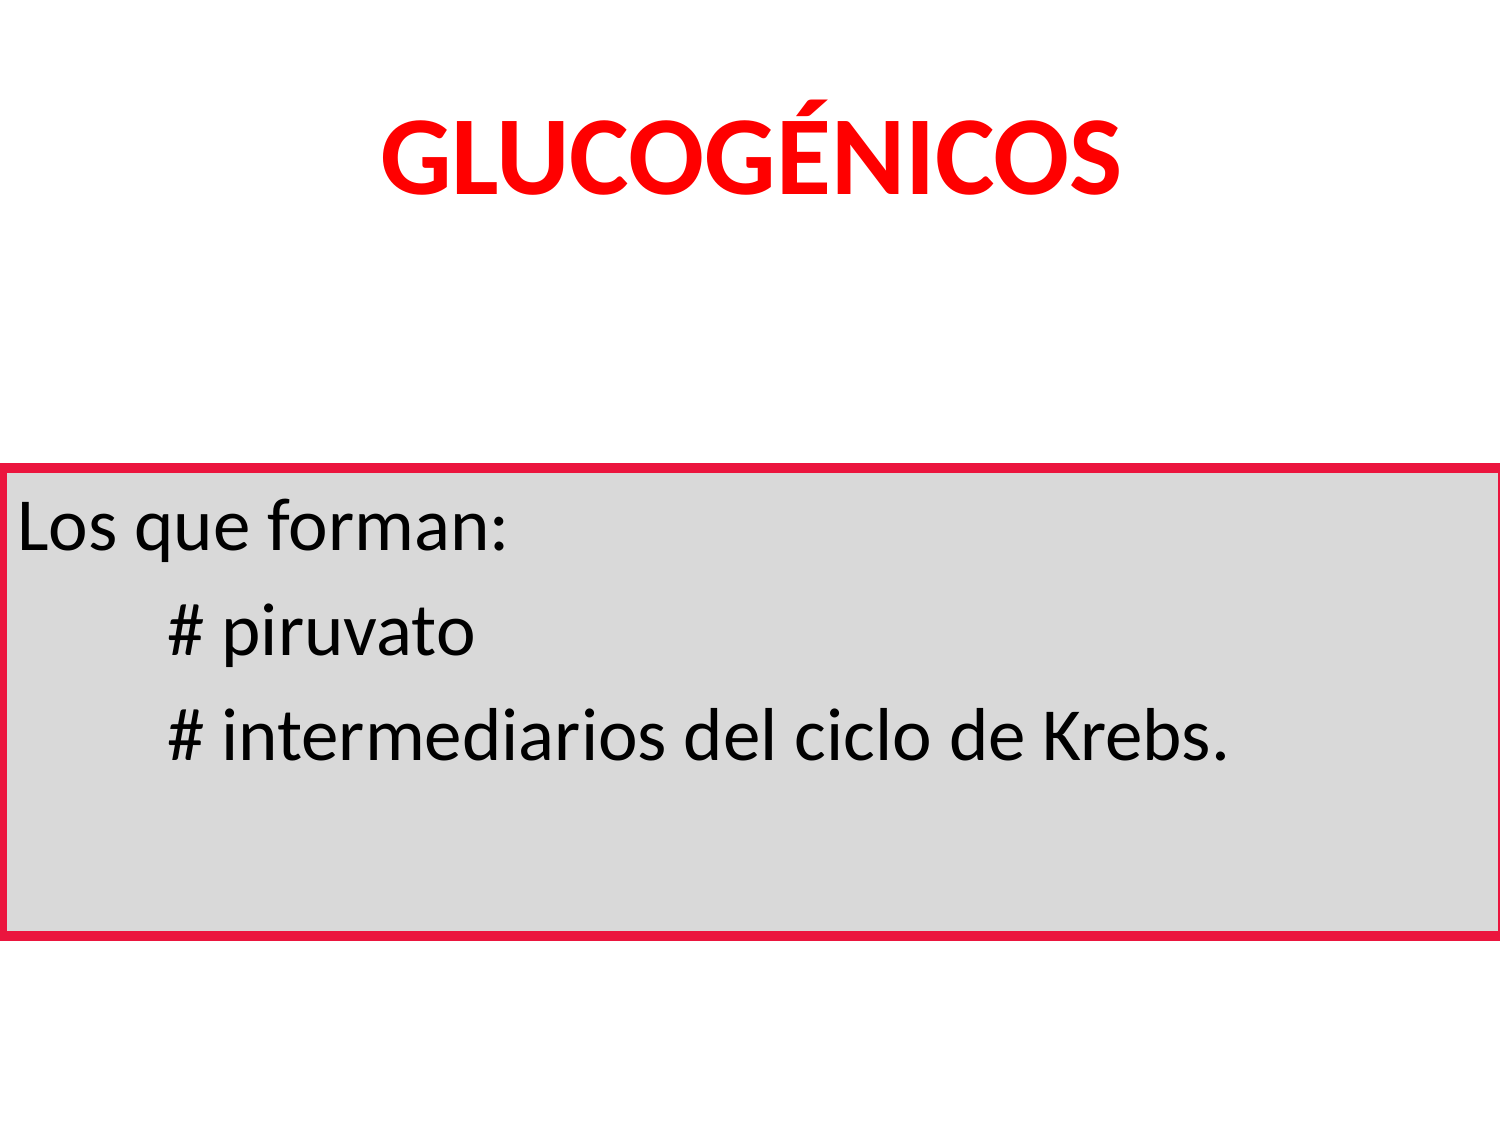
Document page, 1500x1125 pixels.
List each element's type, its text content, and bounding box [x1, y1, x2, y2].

title GLUCOGÉNICOS [76, 56, 1427, 244]
list Los que forman: # piruvato # intermediarios del ciclo de Krebs. [2, 468, 1500, 936]
